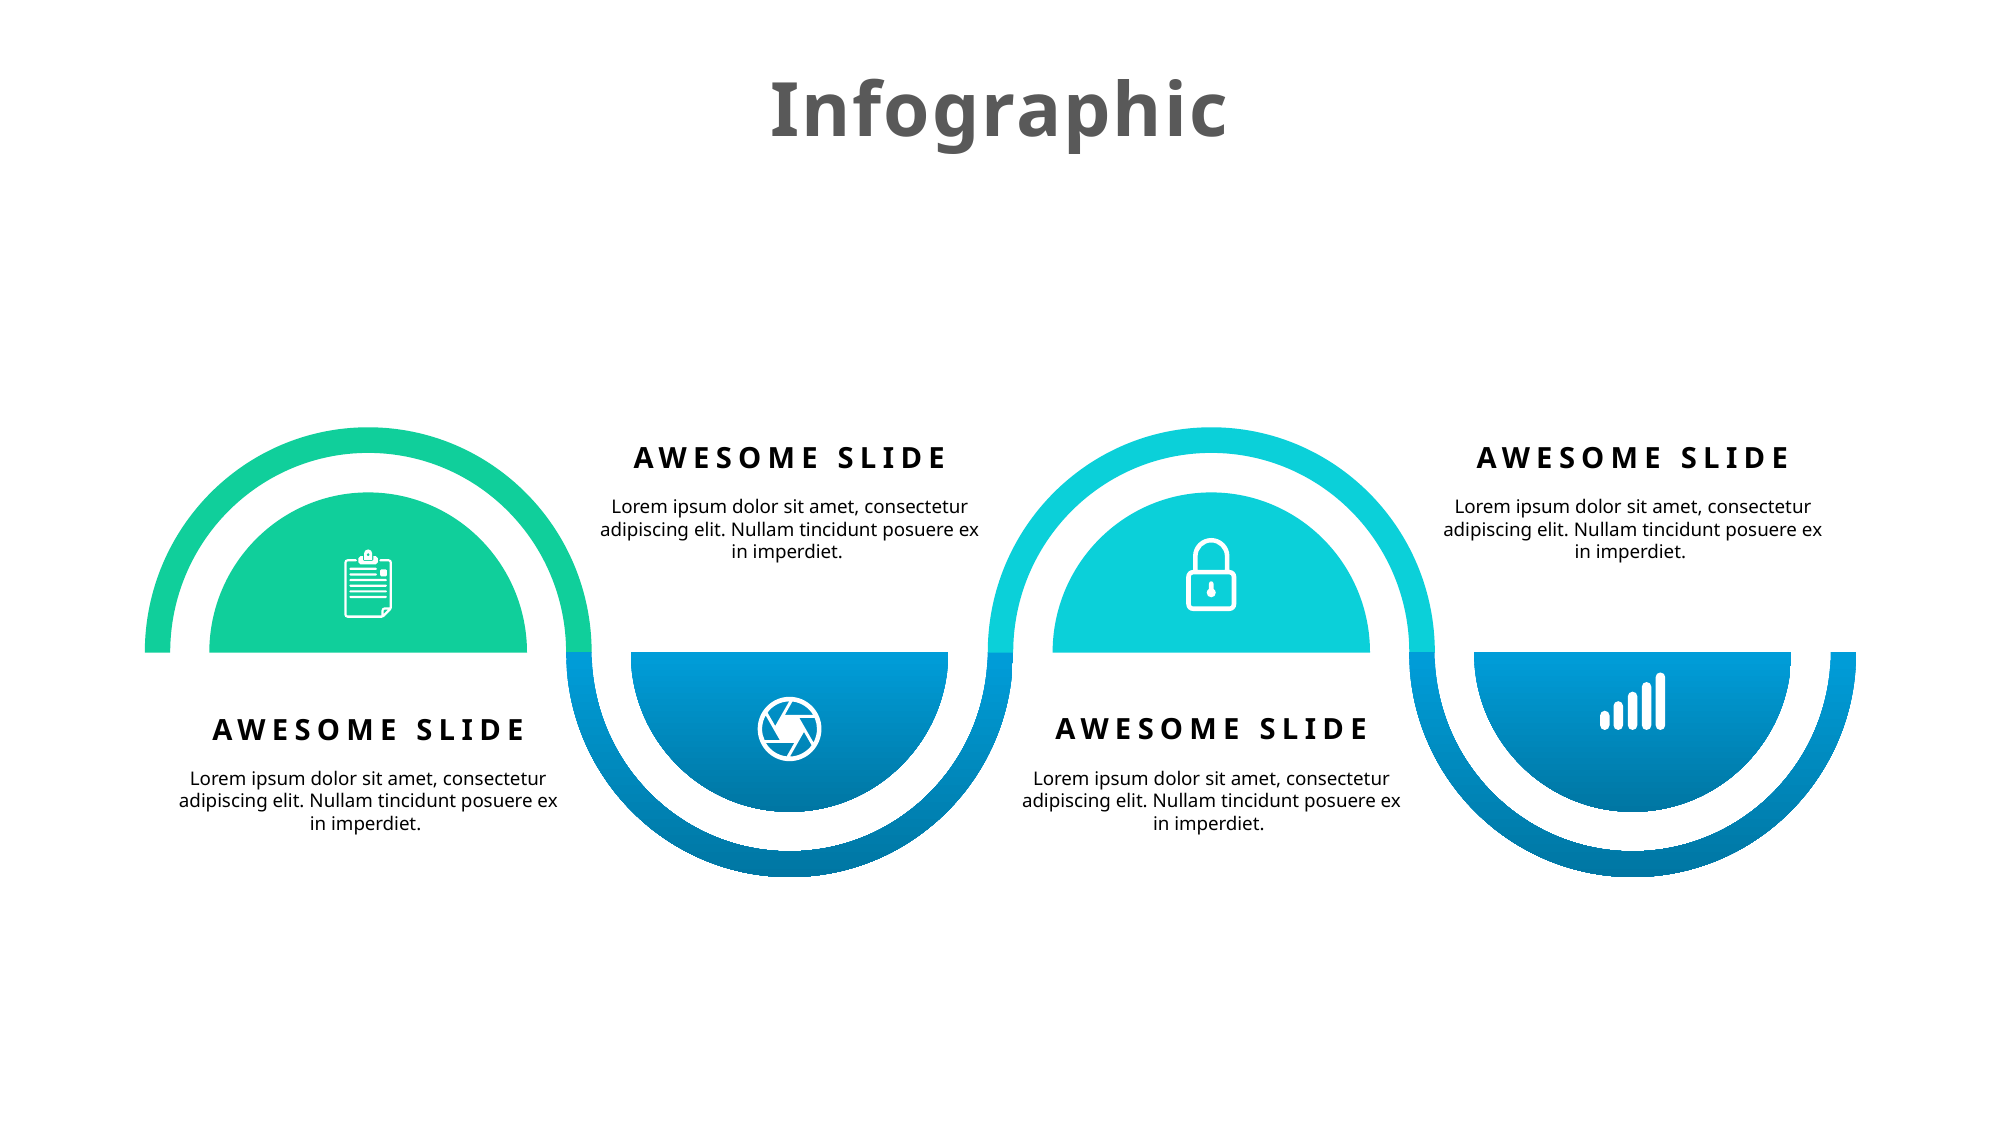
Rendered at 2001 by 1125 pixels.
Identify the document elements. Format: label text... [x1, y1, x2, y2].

text_box [1600, 710, 1610, 730]
text_box Lorem ipsum dolor sit amet, consectetur adipiscing elit. Nullam tincidunt posuere ex in imperdiet. [159, 761, 577, 840]
text_box [566, 651, 1014, 878]
text_box [1641, 682, 1652, 730]
text_box [1473, 651, 1792, 812]
text_box [630, 651, 949, 812]
text_box [1186, 537, 1237, 612]
text_box [1627, 691, 1638, 730]
text_box [1613, 701, 1624, 730]
text_box AWESOME SLIDE [1040, 702, 1383, 753]
text_box AWESOME SLIDE [1461, 431, 1804, 482]
text_box [987, 427, 1435, 653]
text_box [757, 696, 822, 762]
text_box AWESOME SLIDE [618, 431, 961, 482]
text_box [344, 549, 392, 618]
text_box Infographic [714, 54, 1285, 159]
text_box [1409, 651, 1857, 878]
text_box Lorem ipsum dolor sit amet, consectetur adipiscing elit. Nullam tincidunt posuere ex in imperdiet. [1424, 489, 1841, 568]
text_box [1052, 492, 1371, 653]
text_box Lorem ipsum dolor sit amet, consectetur adipiscing elit. Nullam tincidunt posuere ex in imperdiet. [1002, 761, 1420, 839]
text_box AWESOME SLIDE [197, 703, 539, 754]
text_box [209, 492, 528, 653]
text_box [144, 427, 592, 653]
text_box Lorem ipsum dolor sit amet, consectetur adipiscing elit. Nullam tincidunt posuere ex in imperdiet. [581, 490, 998, 568]
text_box [1655, 672, 1666, 730]
